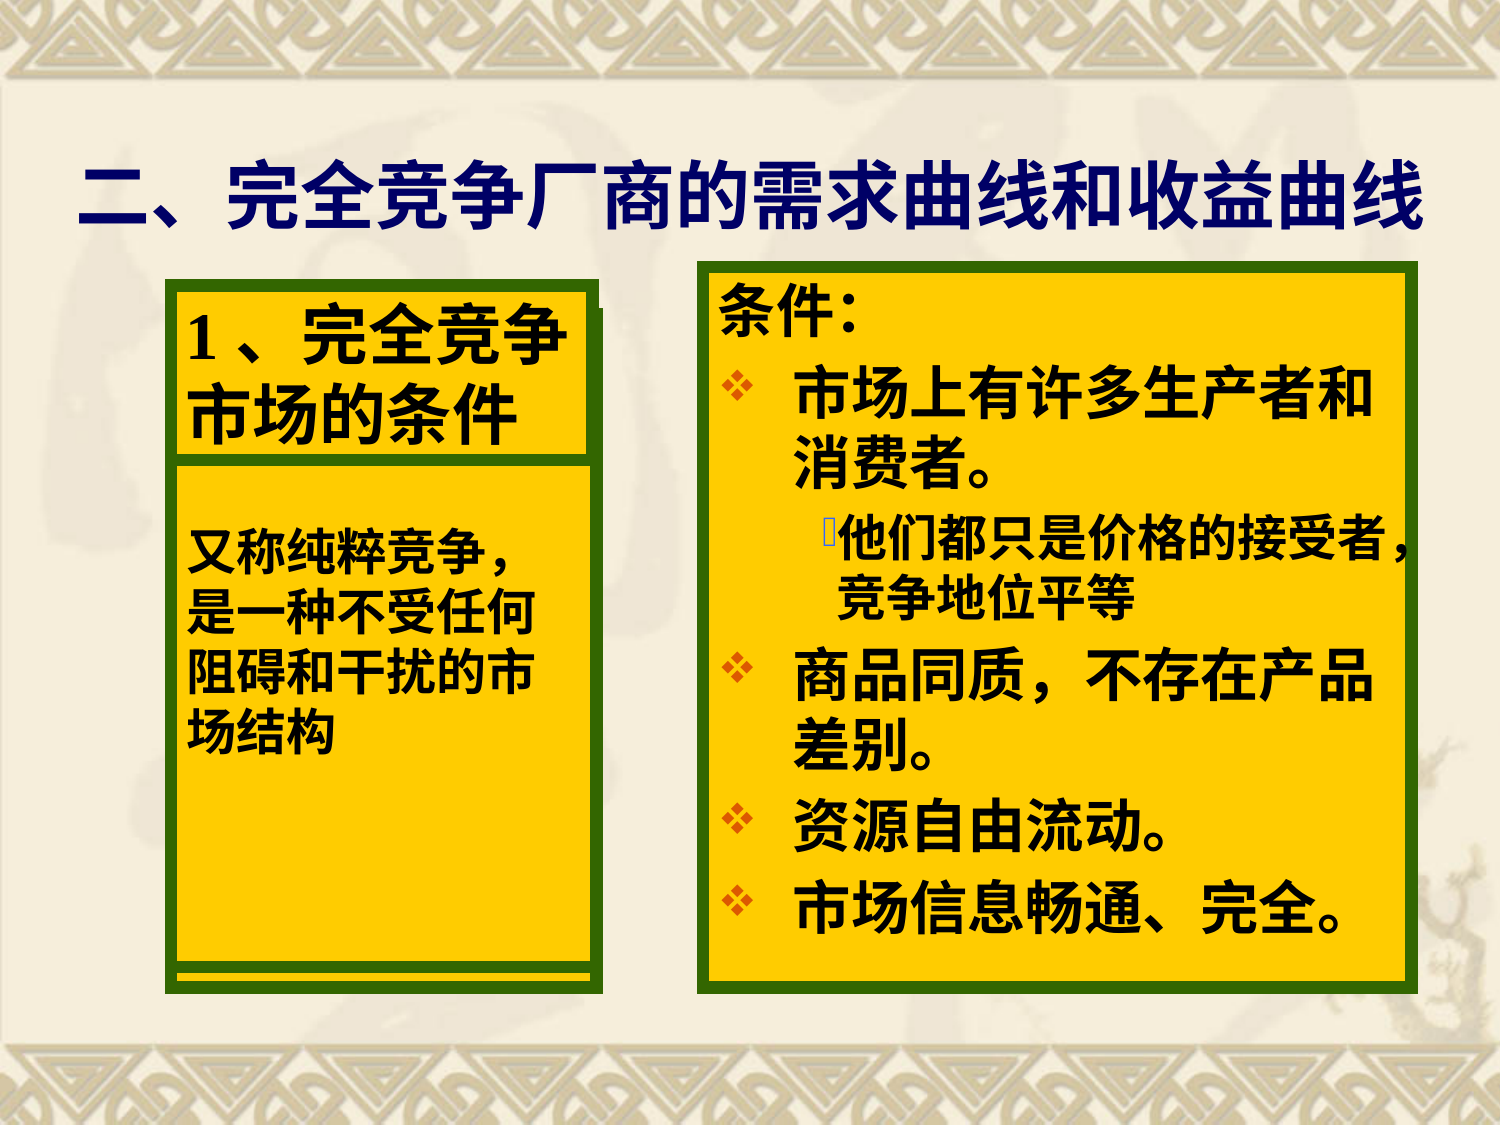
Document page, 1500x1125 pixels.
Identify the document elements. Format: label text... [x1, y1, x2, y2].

list 条件： 市场上有许多生产者和消费者。 他们都只是价格的接受者，竞争地位平等 商品同质，不存在产品差别。 资源自由流动。 市场信息畅通、完全。 [702, 267, 1412, 988]
text_box 1、完全竞争 市场的条件 [171, 285, 593, 460]
title 二、完全竞争厂商的需求曲线和收益曲线 [49, 99, 1451, 288]
list 又称纯粹竞争，是一种不受任何阻碍和干扰的市场结构 [171, 314, 597, 968]
text_box 如：农产品市场 [171, 968, 597, 988]
picture [0, 0, 1500, 1125]
